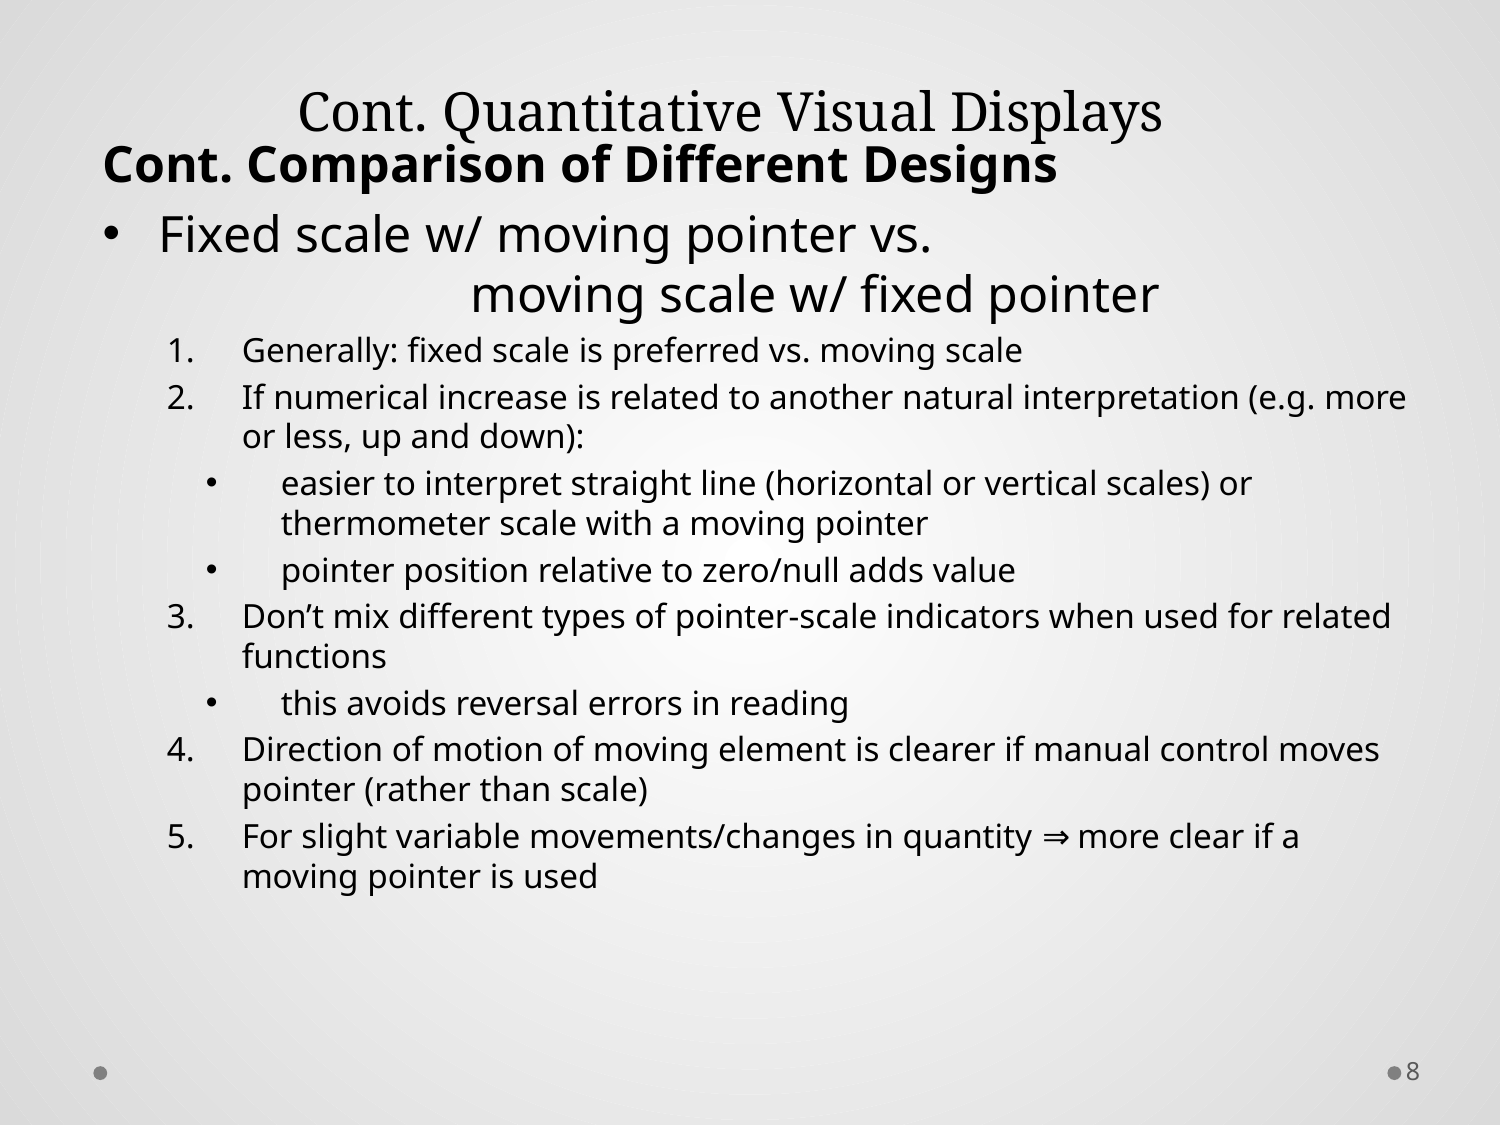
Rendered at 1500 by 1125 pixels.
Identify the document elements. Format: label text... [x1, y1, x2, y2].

list Cont. Comparison of Different Designs Fixed scale w/ moving pointer vs. moving scale w/ fixed pointer Generally: fixed scale is preferred vs. moving scale If numerical increase is related to another natural interpretation (e.g. more or less, up and down): easier to interpret straight line (horizontal or vertical scales) or thermometer scale with a moving pointer pointer position relative to zero/null adds value Don’t mix different types of pointer-scale indicators when used for related functions this avoids reversal errors in reading Direction of motion of moving element is clearer if manual control moves pointer (rather than scale) For slight variable movements/changes in quantity ⇒ more clear if a moving pointer is used [87, 125, 1438, 1100]
title Cont. Quantitative Visual Displays [62, 50, 1413, 150]
slide_number 8 [1401, 1042, 1494, 1103]
